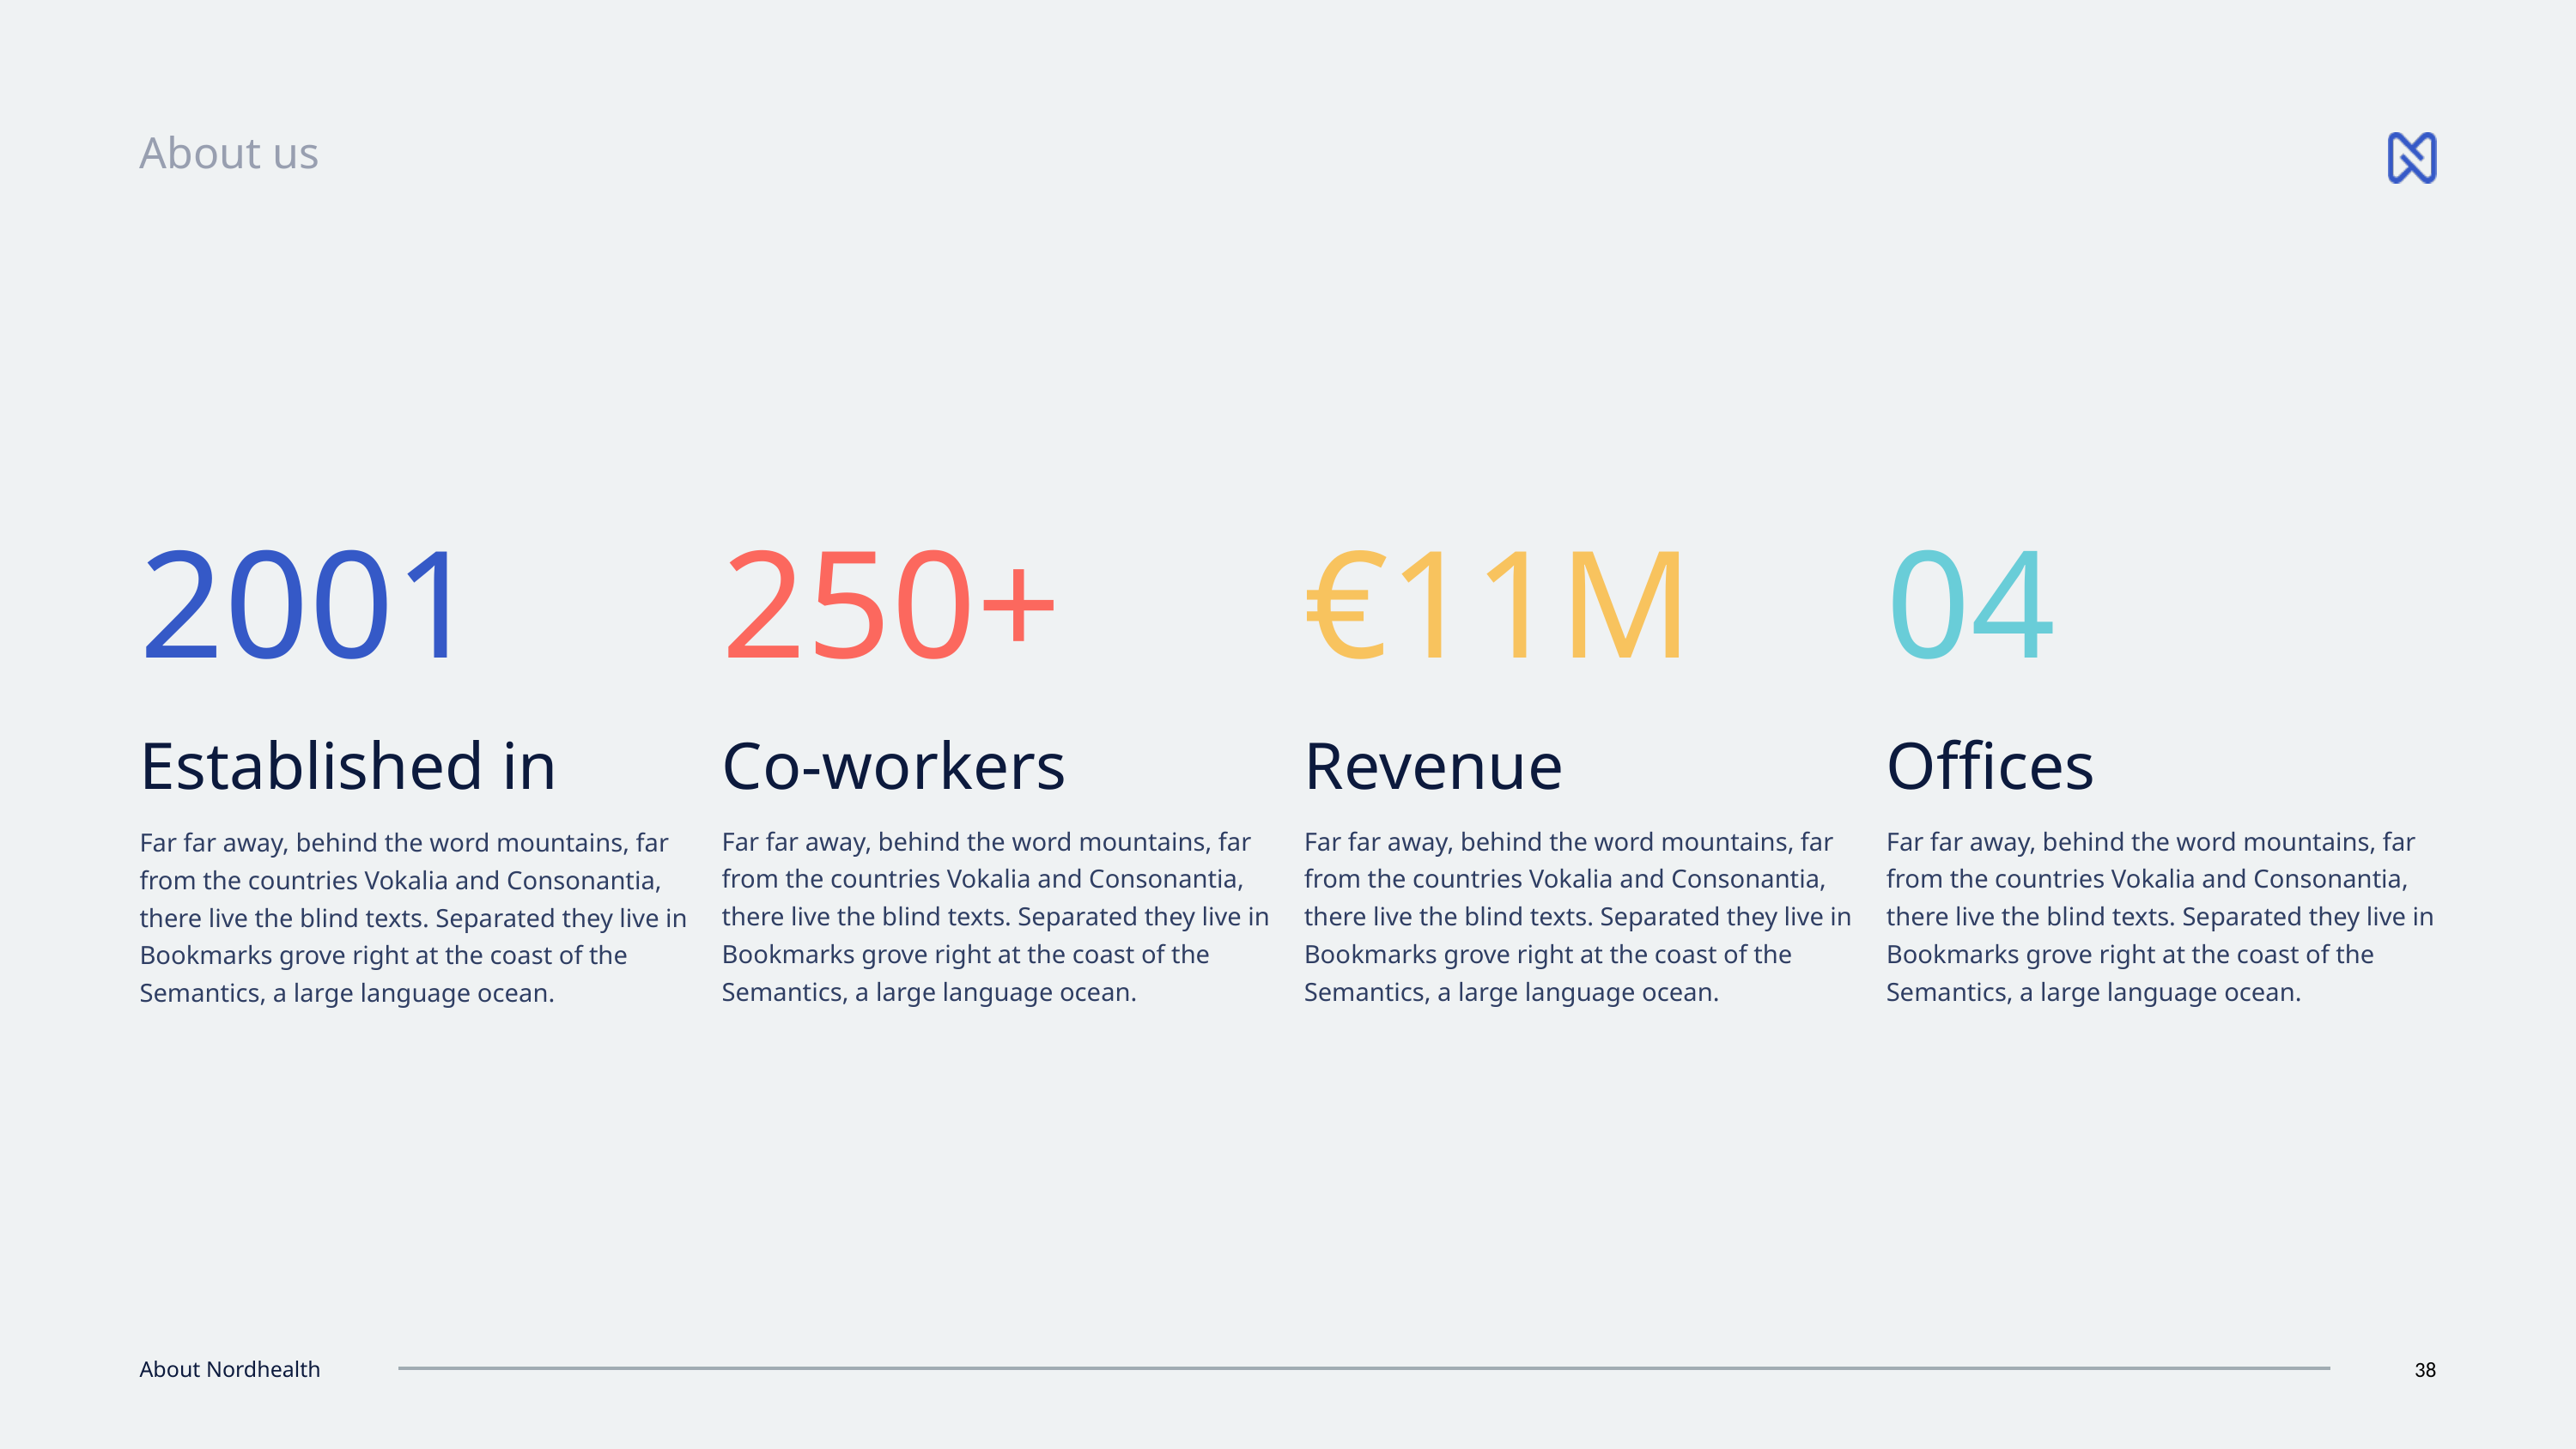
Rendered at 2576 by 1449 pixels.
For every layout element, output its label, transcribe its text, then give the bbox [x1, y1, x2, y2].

picture [2388, 132, 2437, 184]
text_box Established in [139, 716, 721, 803]
text_box 250+ [721, 500, 1303, 688]
picture [398, 1367, 2330, 1370]
text_box Far far away, behind the word mountains, far from the countries Vokalia and Consonantia, there live the blind texts. Separated they live in Bookmarks grove right at the coast of the Semantics, a large language ocean. [1886, 818, 2464, 1007]
text_box Far far away, behind the word mountains, far from the countries Vokalia and Consonantia, there live the blind texts. Separated they live in Bookmarks grove right at the coast of the Semantics, a large language ocean. [1303, 818, 1881, 1007]
text_box About Nordhealth [139, 1343, 433, 1382]
text_box 2001 [139, 500, 721, 688]
text_box About us [139, 118, 1028, 178]
text_box 04 [1886, 500, 2465, 688]
text_box €11M [1303, 500, 1884, 688]
text_box Offices [1886, 716, 2470, 803]
text_box Far far away, behind the word mountains, far from the countries Vokalia and Consonantia, there live the blind texts. Separated they live in Bookmarks grove right at the coast of the Semantics, a large language ocean. [721, 818, 1299, 1007]
text_box 38 [2150, 1343, 2437, 1382]
text_box Far far away, behind the word mountains, far from the countries Vokalia and Consonantia, there live the blind texts. Separated they live in Bookmarks grove right at the coast of the Semantics, a large language ocean. [139, 819, 717, 1008]
text_box Co-workers [721, 716, 1303, 803]
text_box Revenue [1303, 716, 1886, 803]
